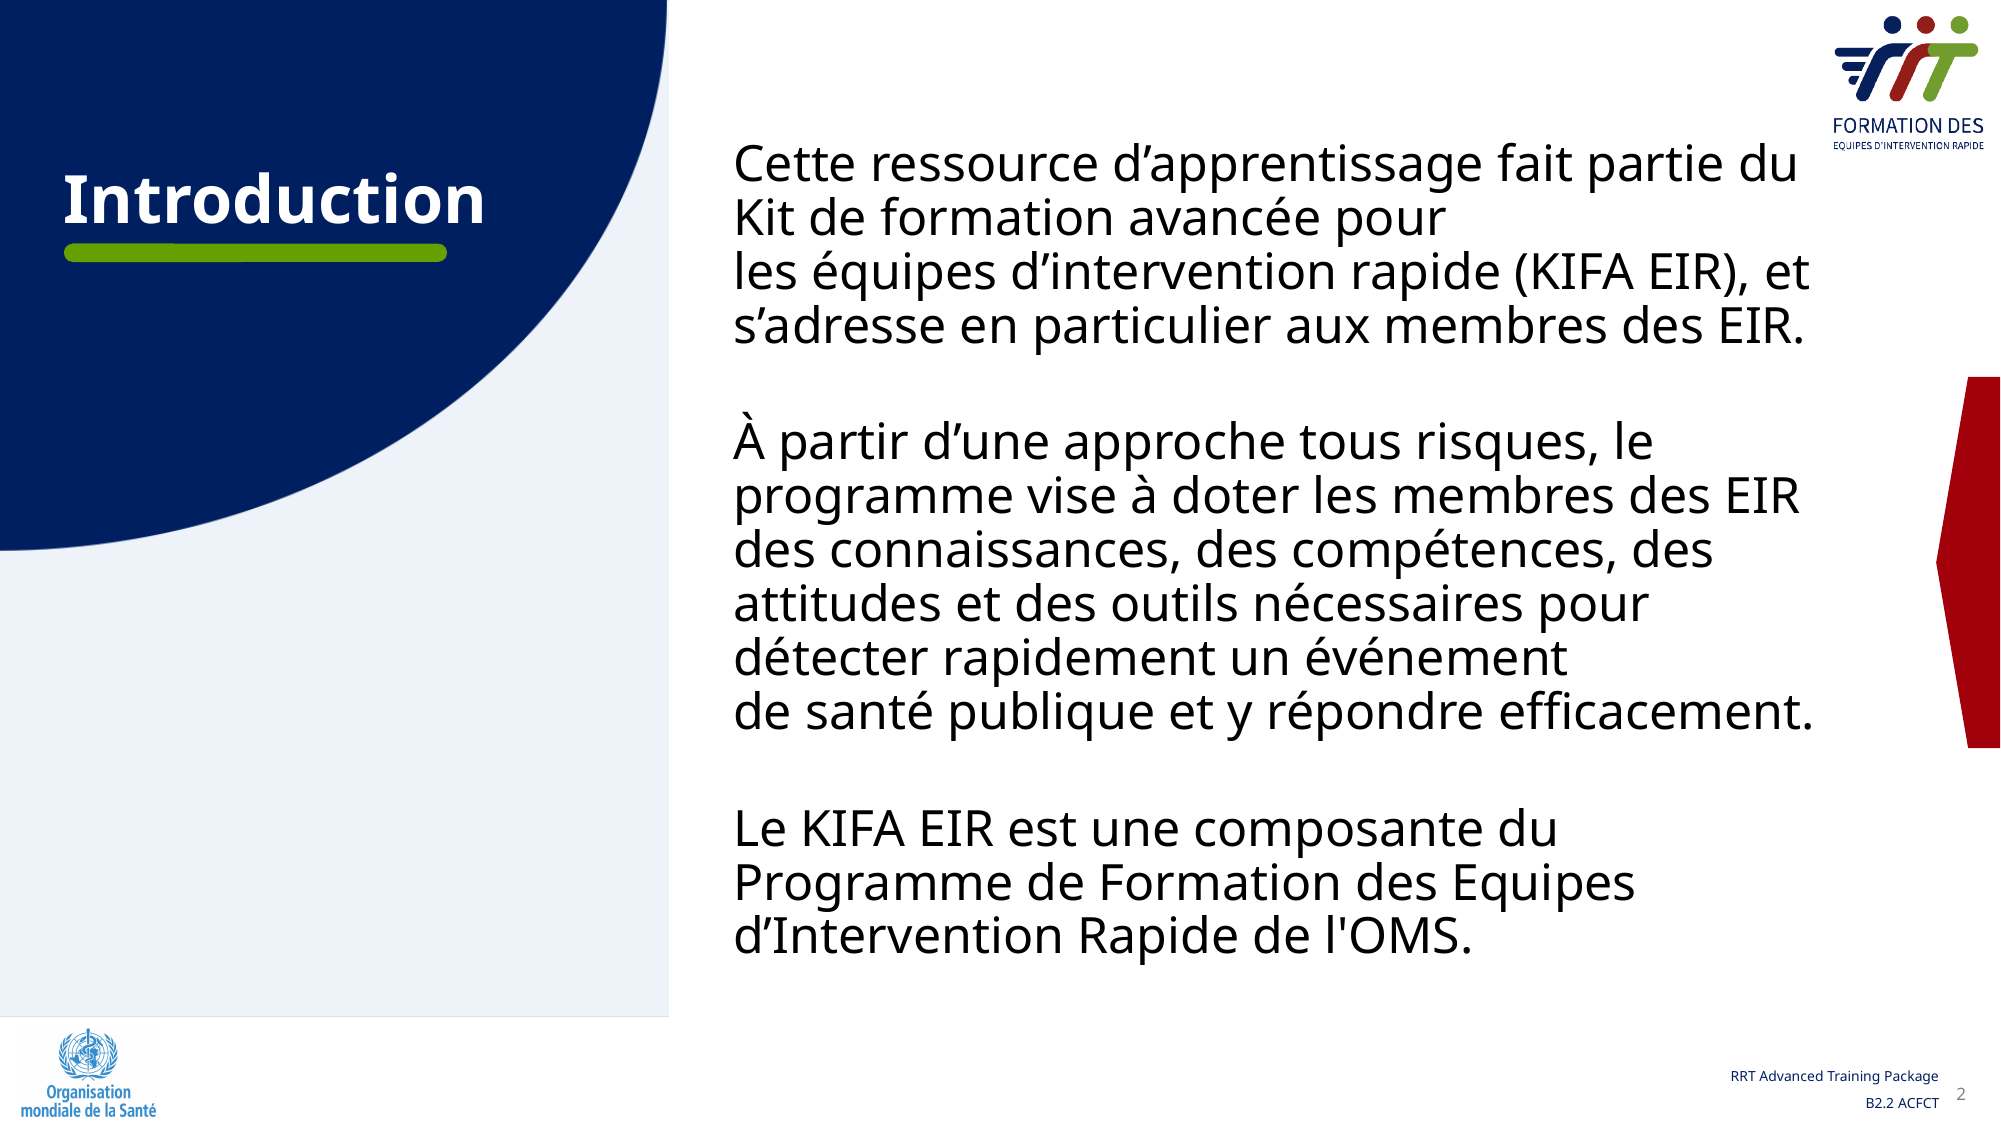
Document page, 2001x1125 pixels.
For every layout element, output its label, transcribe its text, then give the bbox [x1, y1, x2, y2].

title Introduction [63, 99, 600, 239]
picture [20, 1027, 157, 1118]
picture [1833, 15, 1984, 151]
picture [0, 0, 669, 1018]
list Cette ressource d’apprentissage fait partie du Kit de formation avancée pour les équipes d’intervention rapide (KIFA EIR), et s’adresse en particulier aux membres des EIR. À partir d’une approche tous risques, le programme vise à doter les membres des EIR des connaissances, des compétences, des attitudes et des outils nécessaires pour détecter rapidement un événement de santé publique et y répondre efficacement. Le KIFA EIR est une composante du Programme de Formation des Equipes d’Intervention Rapide de l'OMS. [732, 137, 1937, 1049]
